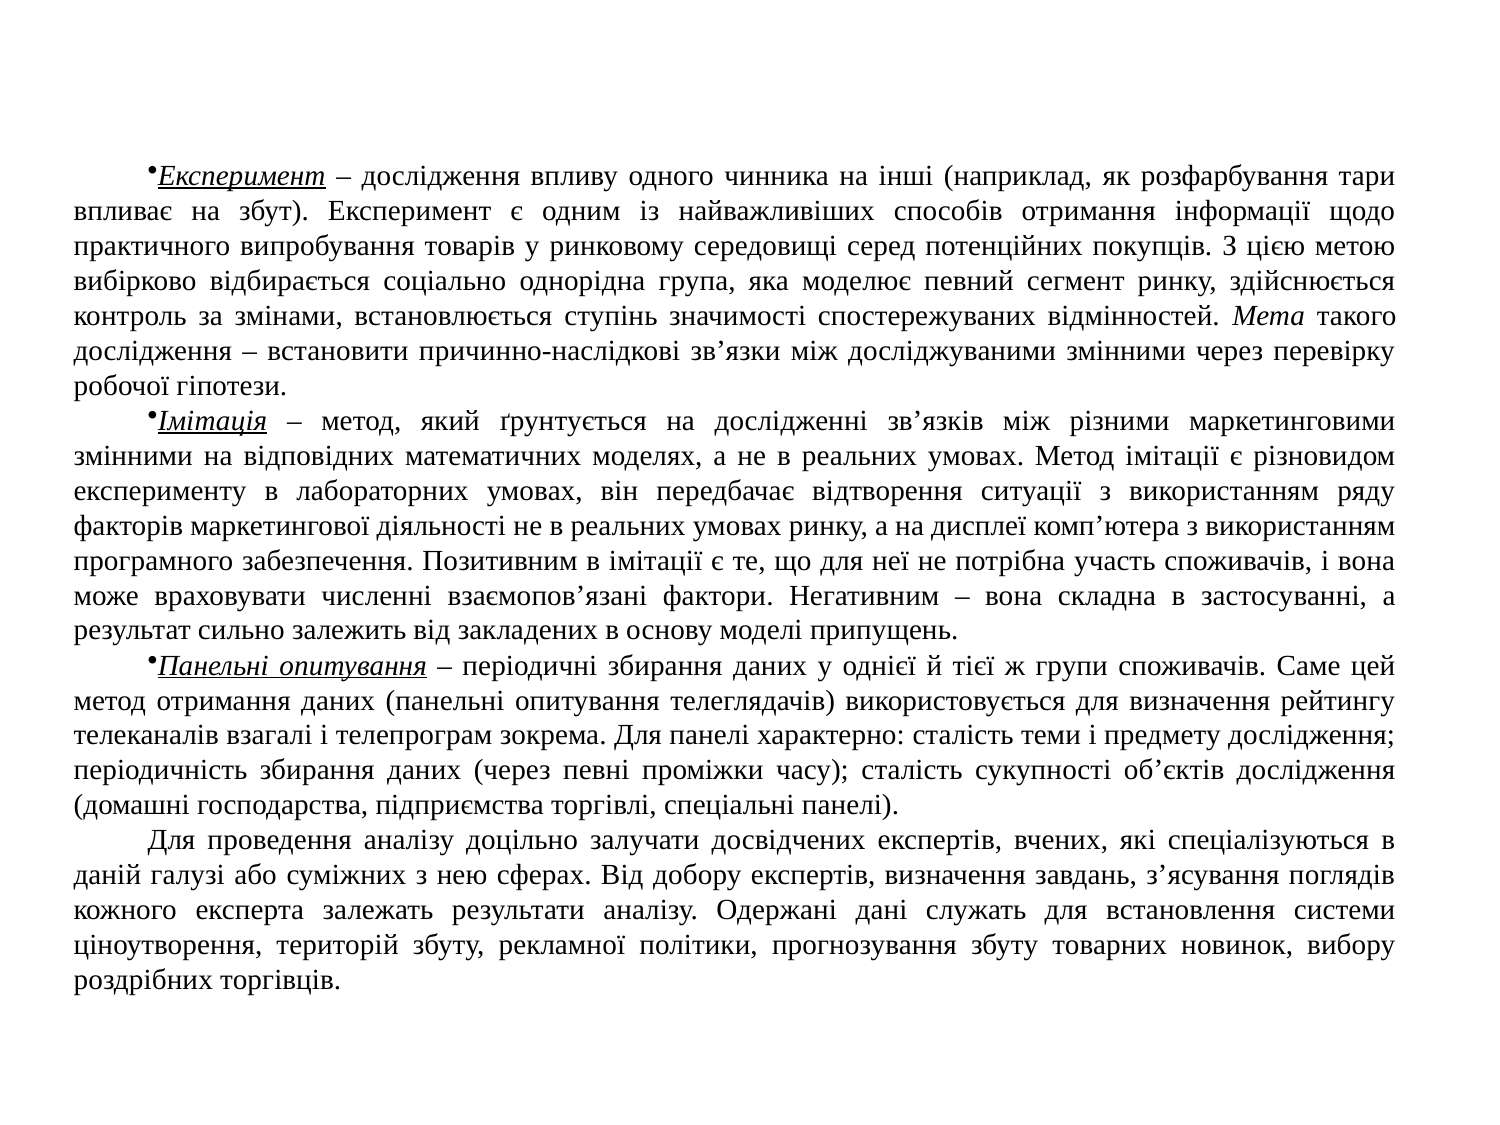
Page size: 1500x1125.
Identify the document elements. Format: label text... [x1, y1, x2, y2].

text_box Експеримент – дослідження впливу одного чинника на інші (наприклад, як розфарбування тари впливає на збут). Експеримент є одним із найважливіших способів отримання інформації щодо практичного випробування товарів у ринковому середовищі серед потенційних покупців. З цією метою вибірково відбирається соціально однорідна група, яка моделює певний сегмент ринку, здійснюється контроль за змінами, встановлюється ступінь значимості спостережуваних відмінностей. Мета такого дослідження – встановити причинно-наслідкові зв’язки між досліджуваними змінними через перевірку робочої гіпотези. Імітація – метод, який ґрунтується на дослідженні зв’язків між різними маркетинговими змінними на відповідних математичних моделях, а не в реальних умовах. Метод імітації є різновидом експерименту в лабораторних умовах, він передбачає відтворення ситуації з використанням ряду факторів маркетингової діяльності не в реальних умовах ринку, а на дисплеї комп’ютера з використанням програмного забезпечення. Позитивним в імітації є те, що для неї не потрібна участь споживачів, і вона може враховувати численні взаємопов’язані фактори. Негативним – вона складна в застосуванні, а результат сильно залежить від закладених в основу моделі припущень. Панельні опитування – періодичні збирання даних у однієї й тієї ж групи споживачів. Саме цей метод отримання даних (панельні опитування телеглядачів) використовується для визначення рейтингу телеканалів взагалі і телепрограм зокрема. Для панелі характерно: сталість теми і предмету дослідження; періодичність збирання даних (через певні проміжки часу); сталість сукупності об’єктів дослідження (домашні господарства, підприємства торгівлі, спеціальні панелі). Для проведення аналізу доцільно залучати досвідчених експертів, вчених, які спеціалізуються в даній галузі або суміжних з нею сферах. Від добору експертів, визначення завдань, з’ясування поглядів кожного експерта залежать результати аналізу. Одержані дані служать для встановлення системи ціноутворення, територій збуту, рекламної політики, прогнозування збуту товарних новинок, вибору роздрібних торгівців. [58, 148, 1412, 1003]
